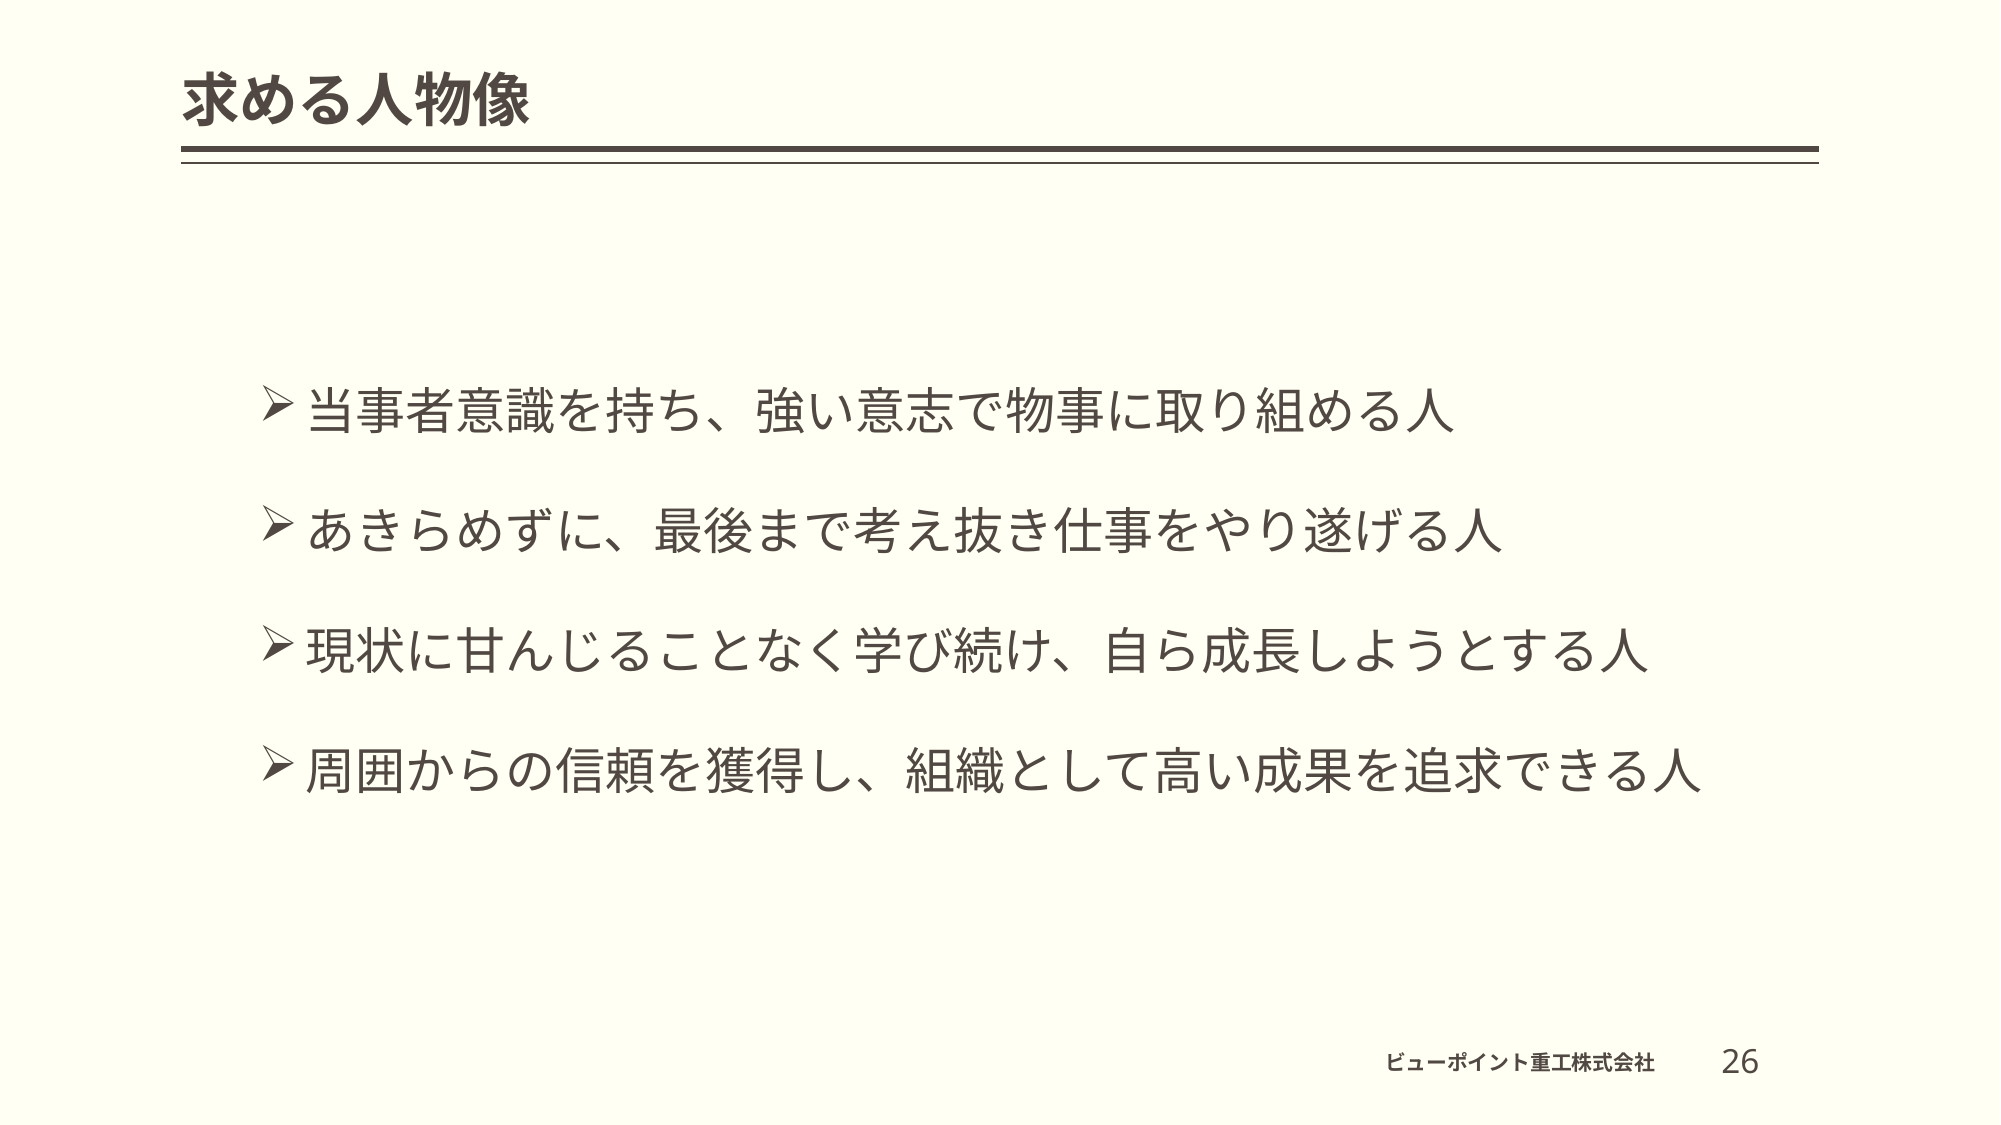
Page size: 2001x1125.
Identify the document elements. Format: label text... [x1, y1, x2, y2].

text_box 当事者意識を持ち、強い意志で物事に取り組める人 あきらめずに、最後まで考え抜き仕事をやり遂げる人 現状に甘んじることなく学び続け、自ら成長しようとする人 周囲からの信頼を獲得し、組織として高い成果を追求できる人 [243, 312, 1756, 808]
title 求める人物像 [181, 48, 1819, 143]
